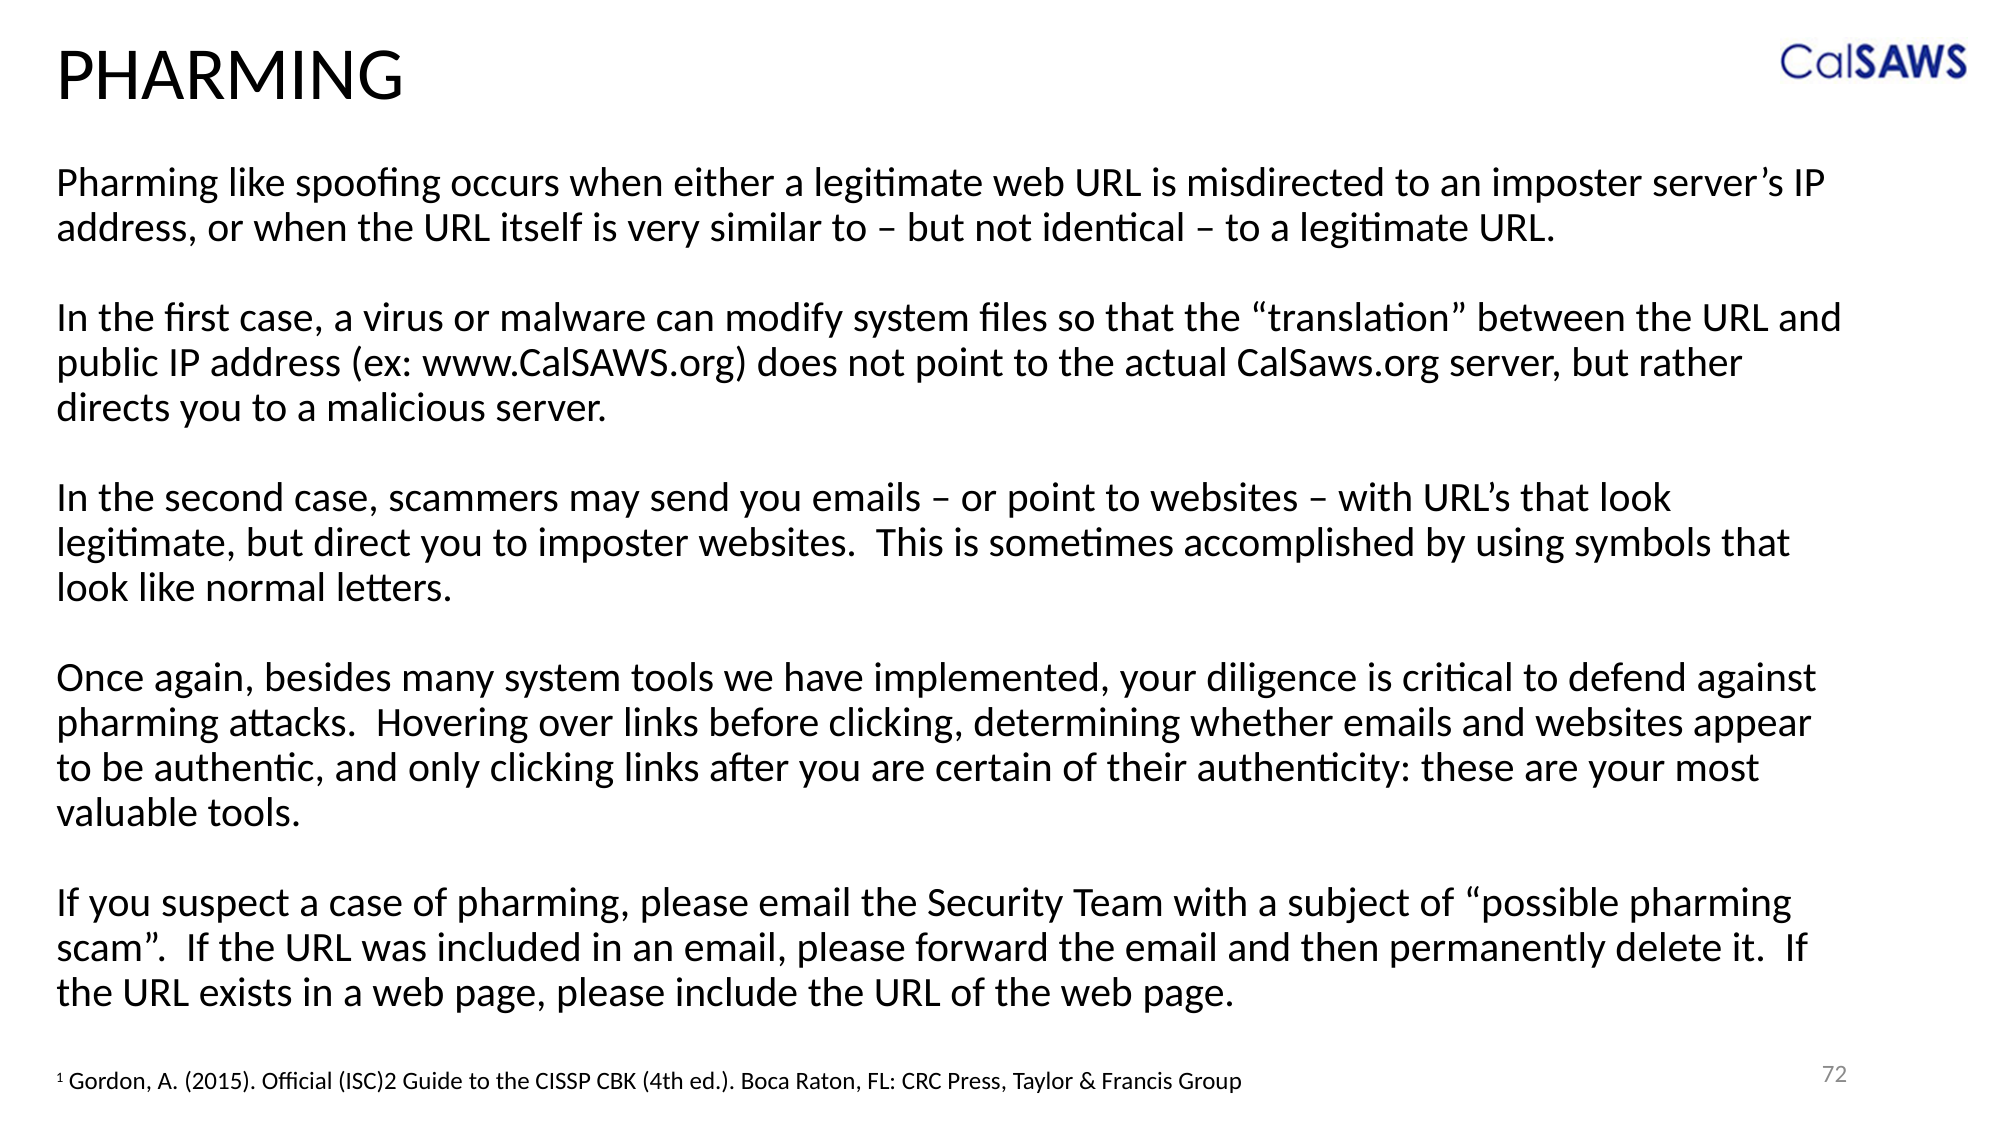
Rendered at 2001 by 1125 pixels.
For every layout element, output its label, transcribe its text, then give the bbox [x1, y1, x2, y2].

slide_number 72 [1412, 1042, 1863, 1103]
title PHARMING [41, 27, 1657, 153]
picture [1780, 37, 1968, 84]
text_box 1 Gordon, A. (2015). Official (ISC)2 Guide to the CISSP CBK (4th ed.). Boca Raton, FL: CRC Press, Taylor & Francis Group [41, 1057, 1386, 1102]
list Pharming like spoofing occurs when either a legitimate web URL is misdirected to an imposter server’s IP address, or when the URL itself is very similar to – but not identical – to a legitimate URL. In the first case, a virus or malware can modify system files so that the “translation” between the URL and public IP address (ex: www.CalSAWS.org) does not point to the actual CalSaws.org server, but rather directs you to a malicious server. In the second case, scammers may send you emails – or point to websites – with URL’s that look legitimate, but direct you to imposter websites. This is sometimes accomplished by using symbols that look like normal letters. Once again, besides many system tools we have implemented, your diligence is critical to defend against pharming attacks. Hovering over links before clicking, determining whether emails and websites appear to be authentic, and only clicking links after you are certain of their authenticity: these are your most valuable tools. If you suspect a case of pharming, please email the Security Team with a subject of “possible pharming scam”. If the URL was included in an email, please forward the email and then permanently delete it. If the URL exists in a web page, please include the URL of the web page. [41, 153, 1863, 1023]
